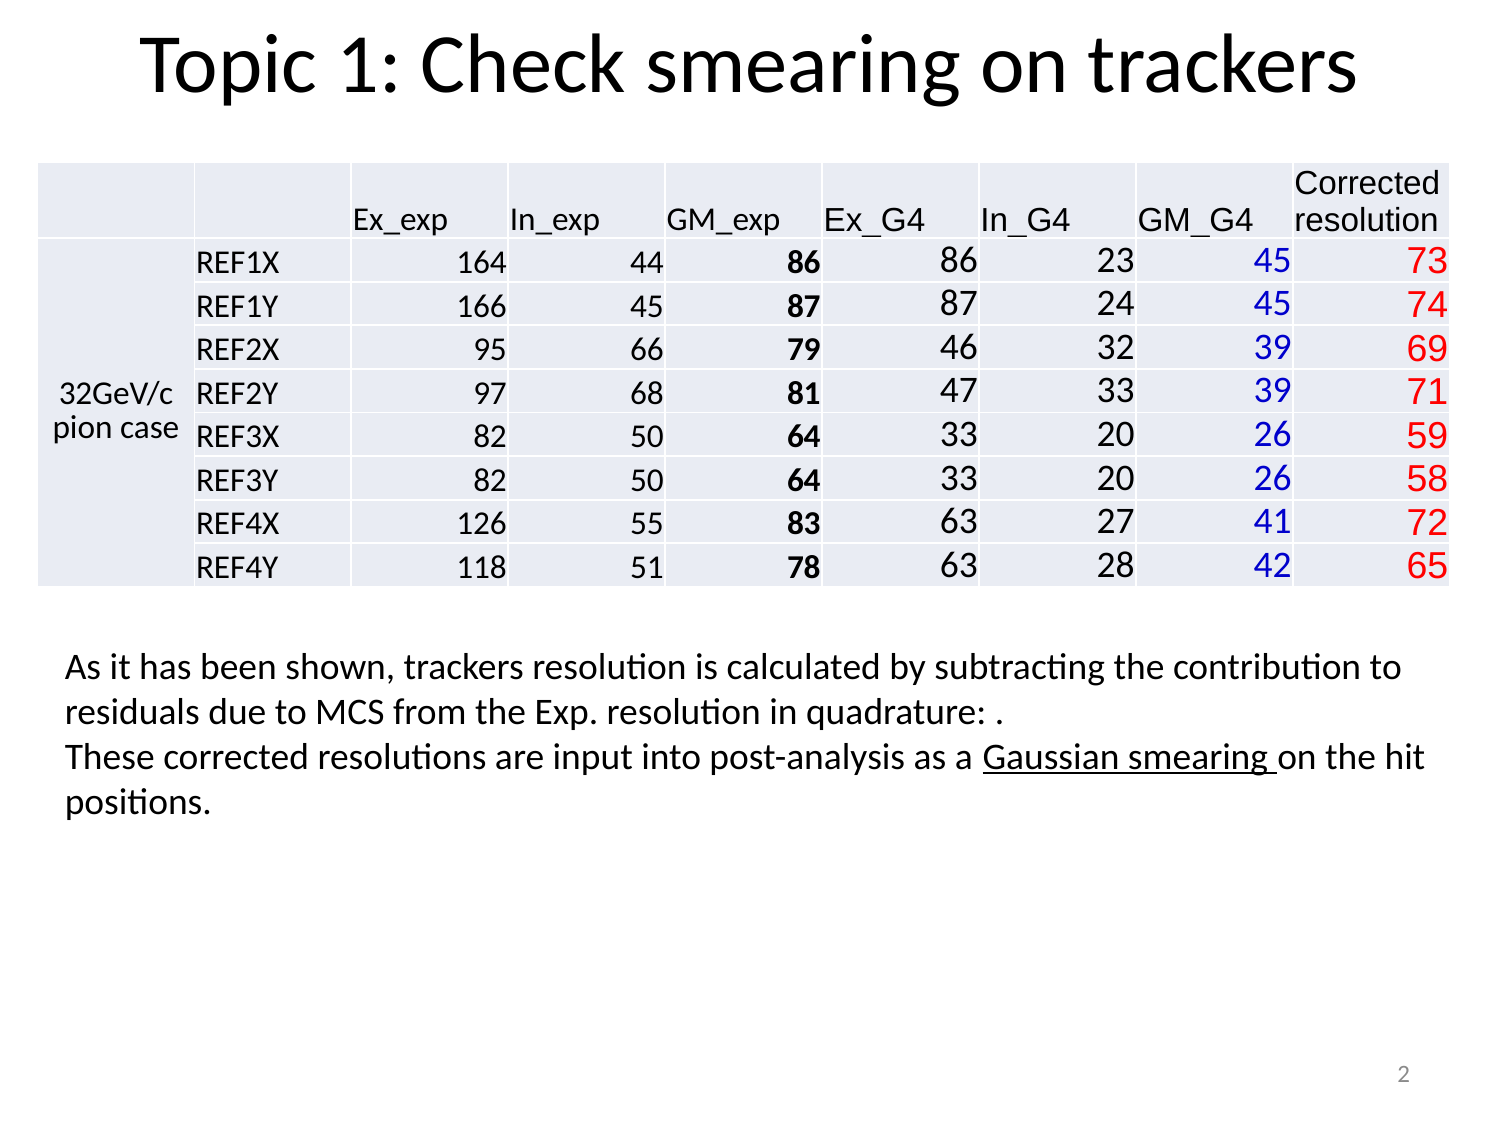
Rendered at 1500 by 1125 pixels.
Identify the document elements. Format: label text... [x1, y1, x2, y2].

table_cell 28 [980, 544, 1135, 586]
table_cell 68 [509, 370, 664, 412]
table_cell 50 [509, 457, 664, 499]
table_cell 63 [823, 501, 978, 542]
table_cell 71 [1294, 370, 1449, 412]
table_header [38, 163, 194, 237]
table_cell 87 [823, 283, 978, 324]
table_header [195, 163, 350, 237]
table_cell REF4Y [195, 544, 350, 586]
table_cell REF3X [195, 413, 350, 455]
table_cell 45 [1137, 283, 1292, 324]
table_cell REF1Y [195, 283, 350, 324]
table_cell 97 [352, 370, 507, 412]
table_cell 32GeV/c pion case [38, 239, 194, 586]
table_cell 64 [666, 413, 821, 455]
table_cell 50 [509, 413, 664, 455]
table_cell 55 [509, 501, 664, 542]
slide_number 2 [1074, 1042, 1425, 1103]
table_cell REF2X [195, 326, 350, 368]
table_cell 44 [509, 239, 664, 281]
table_cell 26 [1137, 413, 1292, 455]
table_cell 45 [509, 283, 664, 324]
table_cell 86 [666, 239, 821, 281]
table_cell 42 [1137, 544, 1292, 586]
table_cell 39 [1137, 370, 1292, 412]
table_cell 82 [352, 457, 507, 499]
table_cell 63 [823, 544, 978, 586]
table_cell 27 [980, 501, 1135, 542]
table_cell 51 [509, 544, 664, 586]
table_cell 45 [1137, 239, 1292, 281]
table_cell 69 [1294, 326, 1449, 368]
table_cell 79 [666, 326, 821, 368]
table_header In_G4 [980, 163, 1135, 237]
table_cell 95 [352, 326, 507, 368]
table_cell 164 [352, 239, 507, 281]
table_cell 66 [509, 326, 664, 368]
table_header Corrected resolution [1294, 163, 1449, 237]
table_cell REF4X [195, 501, 350, 542]
table_header GM_G4 [1137, 163, 1292, 237]
table_cell 126 [352, 501, 507, 542]
table_cell 20 [980, 457, 1135, 499]
table_header Ex_exp [352, 163, 507, 237]
table_cell 78 [666, 544, 821, 586]
table_cell 64 [666, 457, 821, 499]
table_cell 32 [980, 326, 1135, 368]
table_header In_exp [509, 163, 664, 237]
table_cell REF2Y [195, 370, 350, 412]
table_cell 26 [1137, 457, 1292, 499]
table_cell 166 [352, 283, 507, 324]
table_cell 33 [823, 457, 978, 499]
table_cell 86 [823, 239, 978, 281]
table_cell 74 [1294, 283, 1449, 324]
table_cell 83 [666, 501, 821, 542]
table_cell 33 [980, 370, 1135, 412]
table_cell 87 [666, 283, 821, 324]
table_cell 73 [1294, 239, 1449, 281]
table_cell 46 [823, 326, 978, 368]
table_cell 118 [352, 544, 507, 586]
table_cell 24 [980, 283, 1135, 324]
table_cell REF1X [195, 239, 350, 281]
table_header Ex_G4 [823, 163, 978, 237]
table_header GM_exp [666, 163, 821, 237]
table_cell 58 [1294, 457, 1449, 499]
title Topic 1: Check smearing on trackers [75, 0, 1425, 118]
table_cell 23 [980, 239, 1135, 281]
table_cell 72 [1294, 501, 1449, 542]
table_cell 20 [980, 413, 1135, 455]
table_cell 59 [1294, 413, 1449, 455]
table_cell 81 [666, 370, 821, 412]
table_cell 41 [1137, 501, 1292, 542]
table_cell 39 [1137, 326, 1292, 368]
table_cell 33 [823, 413, 978, 455]
table_cell REF3Y [195, 457, 350, 499]
table_cell 82 [352, 413, 507, 455]
table_cell 65 [1294, 544, 1449, 586]
table_cell 47 [823, 370, 978, 412]
